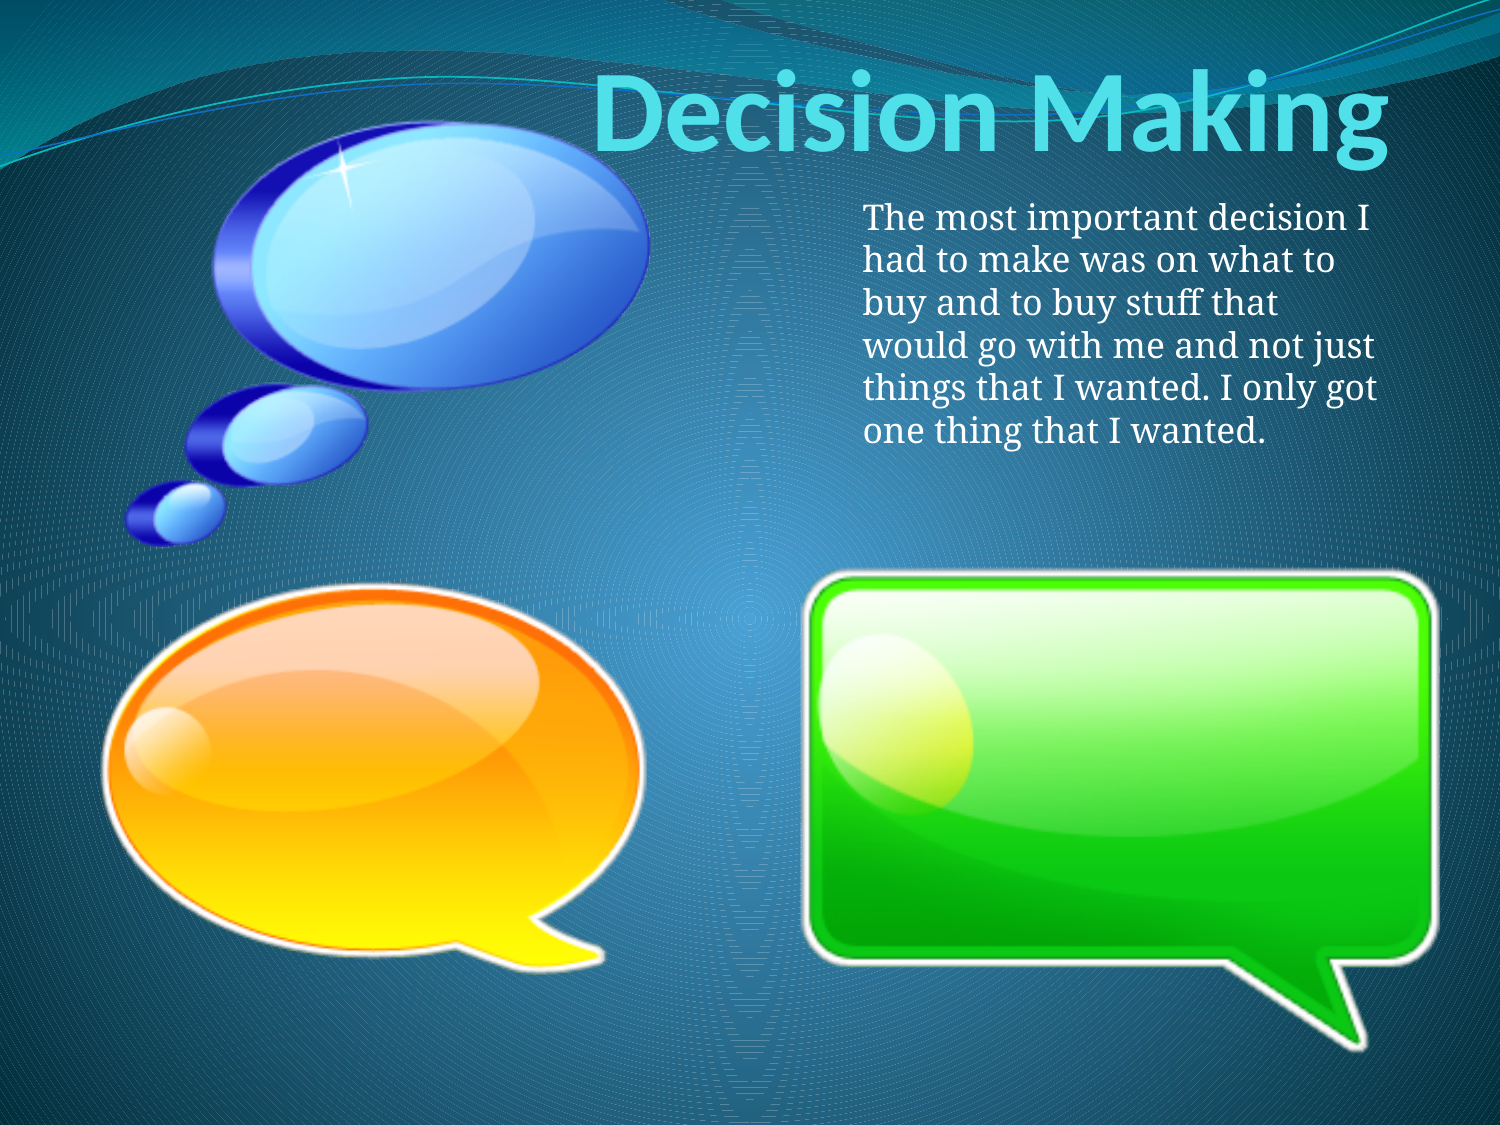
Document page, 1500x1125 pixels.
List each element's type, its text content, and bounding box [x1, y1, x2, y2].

title Decision Making [106, 0, 1394, 175]
subtitle The most important decision I had to make was on what to buy and to buy stuff that would go with me and not just things that I wanted. I only got one thing that I wanted. [862, 187, 1395, 461]
picture [62, 62, 688, 1125]
picture [749, 462, 1500, 1125]
picture [74, 64, 82, 73]
